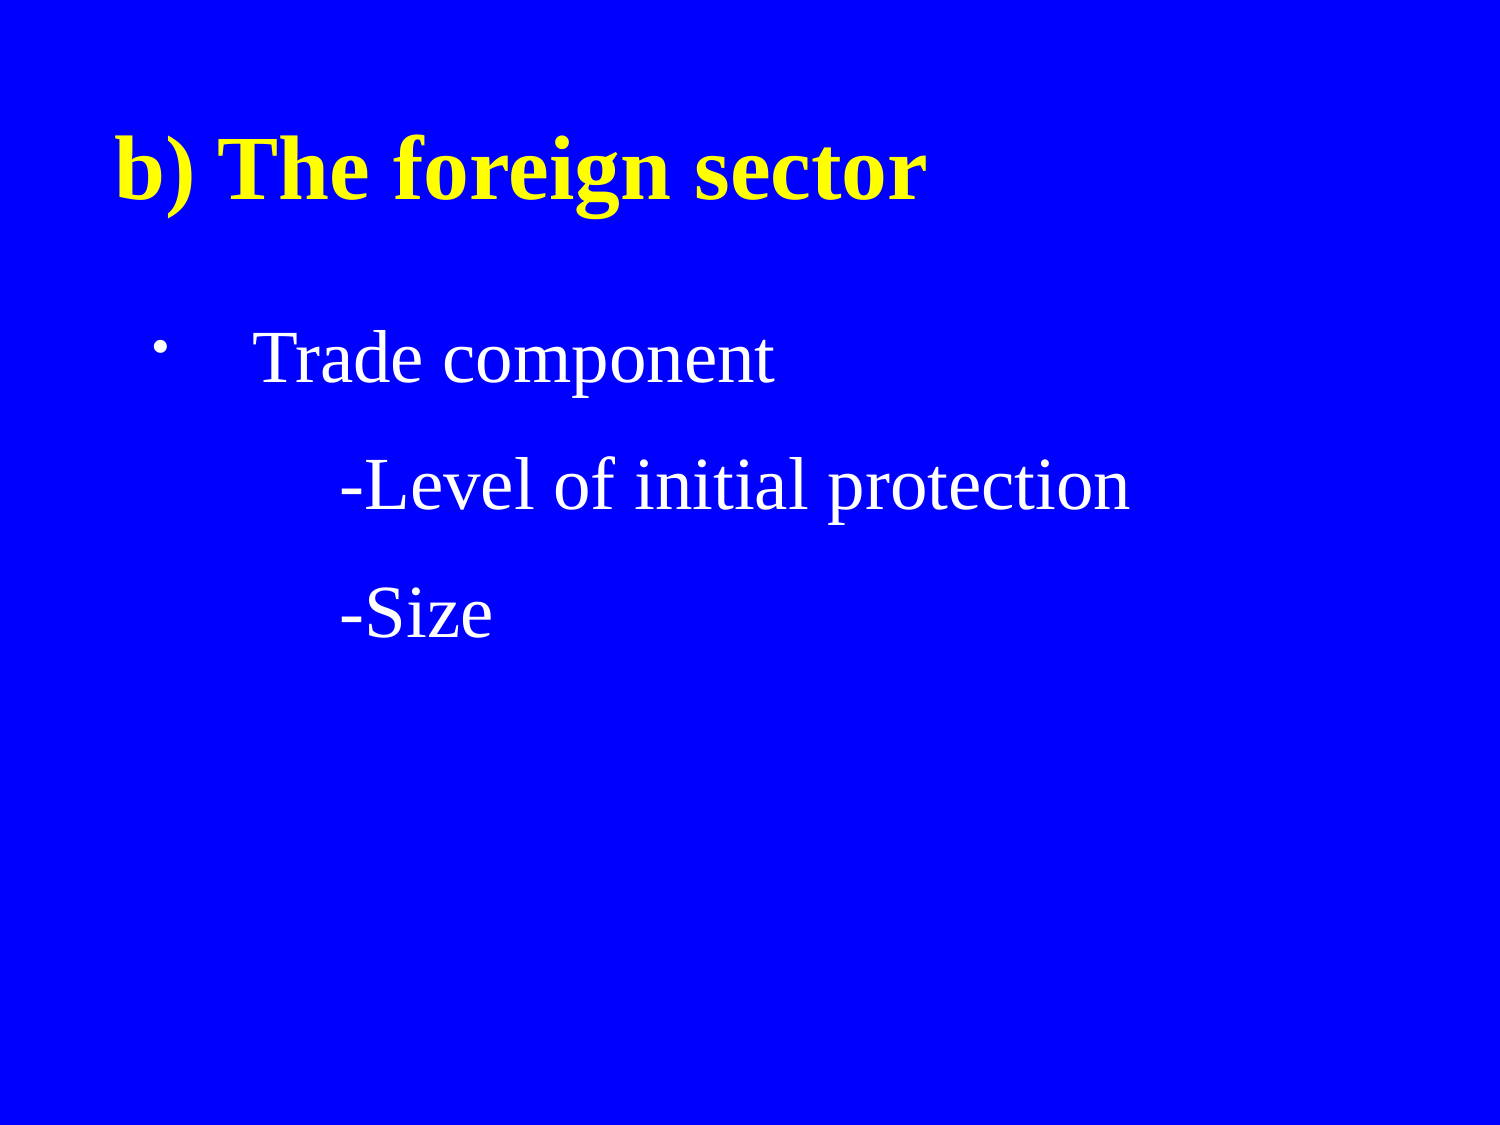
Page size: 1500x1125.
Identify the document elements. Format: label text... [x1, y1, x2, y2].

title b) The foreign sector [99, 49, 1376, 276]
text_box Trade component -Level of initial protection -Size [137, 299, 1325, 788]
